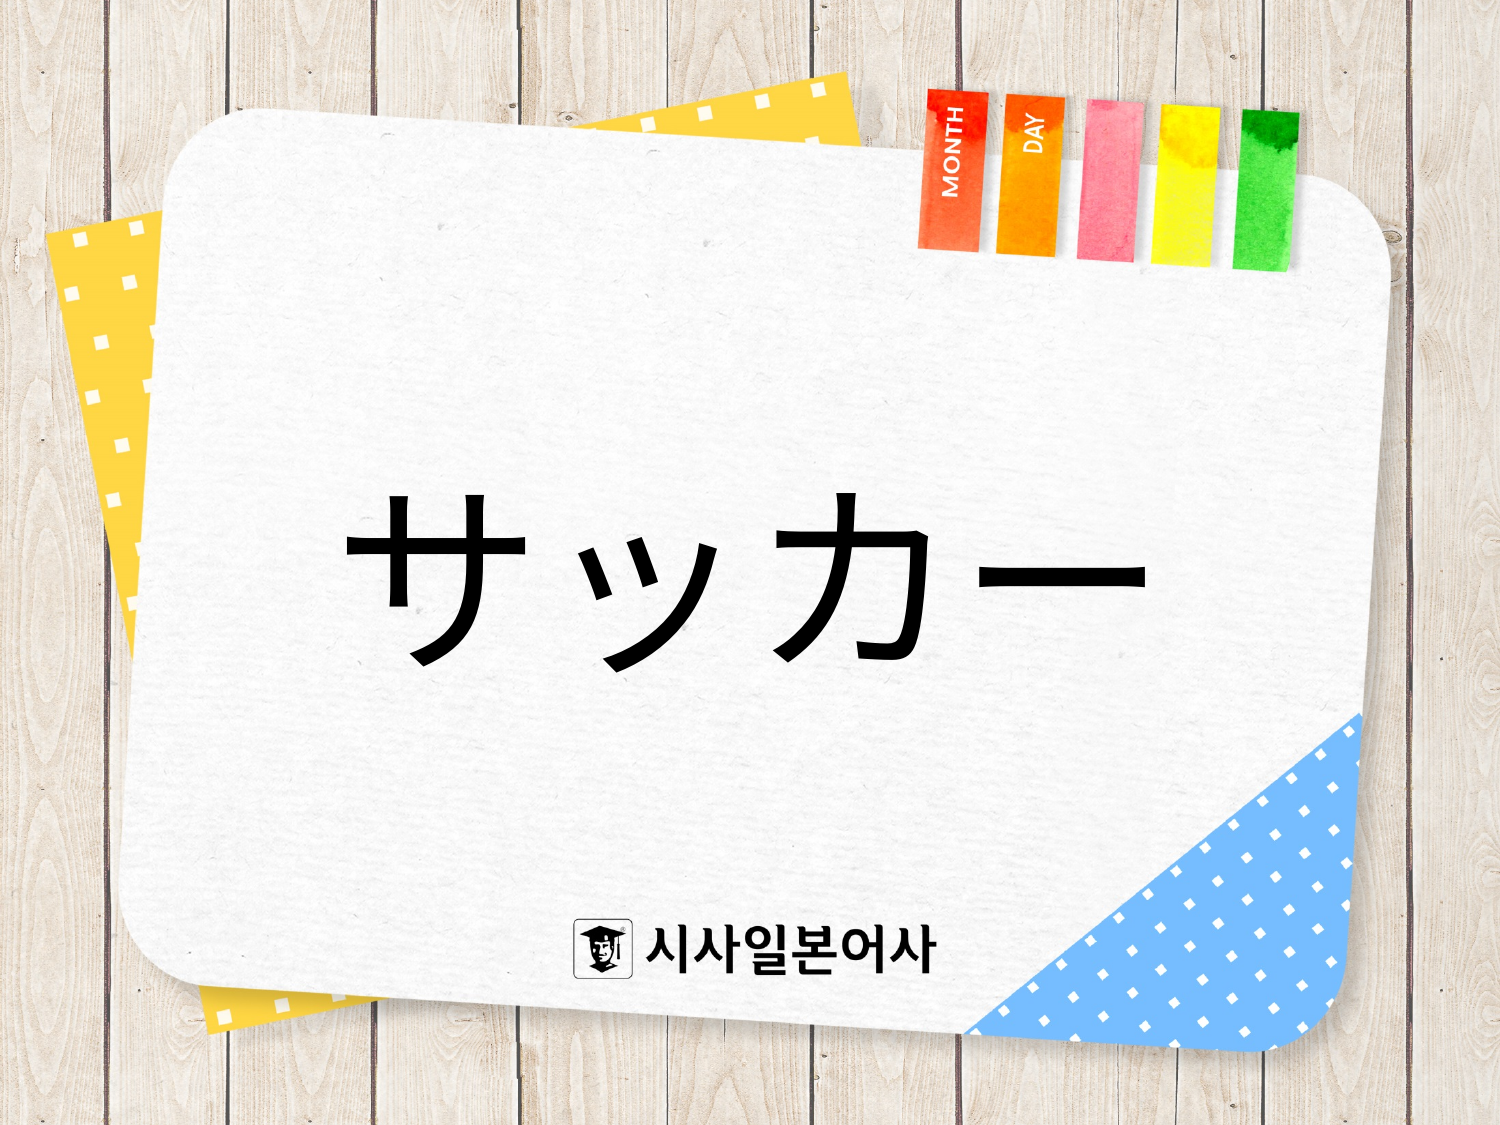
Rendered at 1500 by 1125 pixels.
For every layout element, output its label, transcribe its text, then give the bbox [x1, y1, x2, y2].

picture [0, 0, 1500, 1125]
title サッカー [75, 338, 1425, 811]
